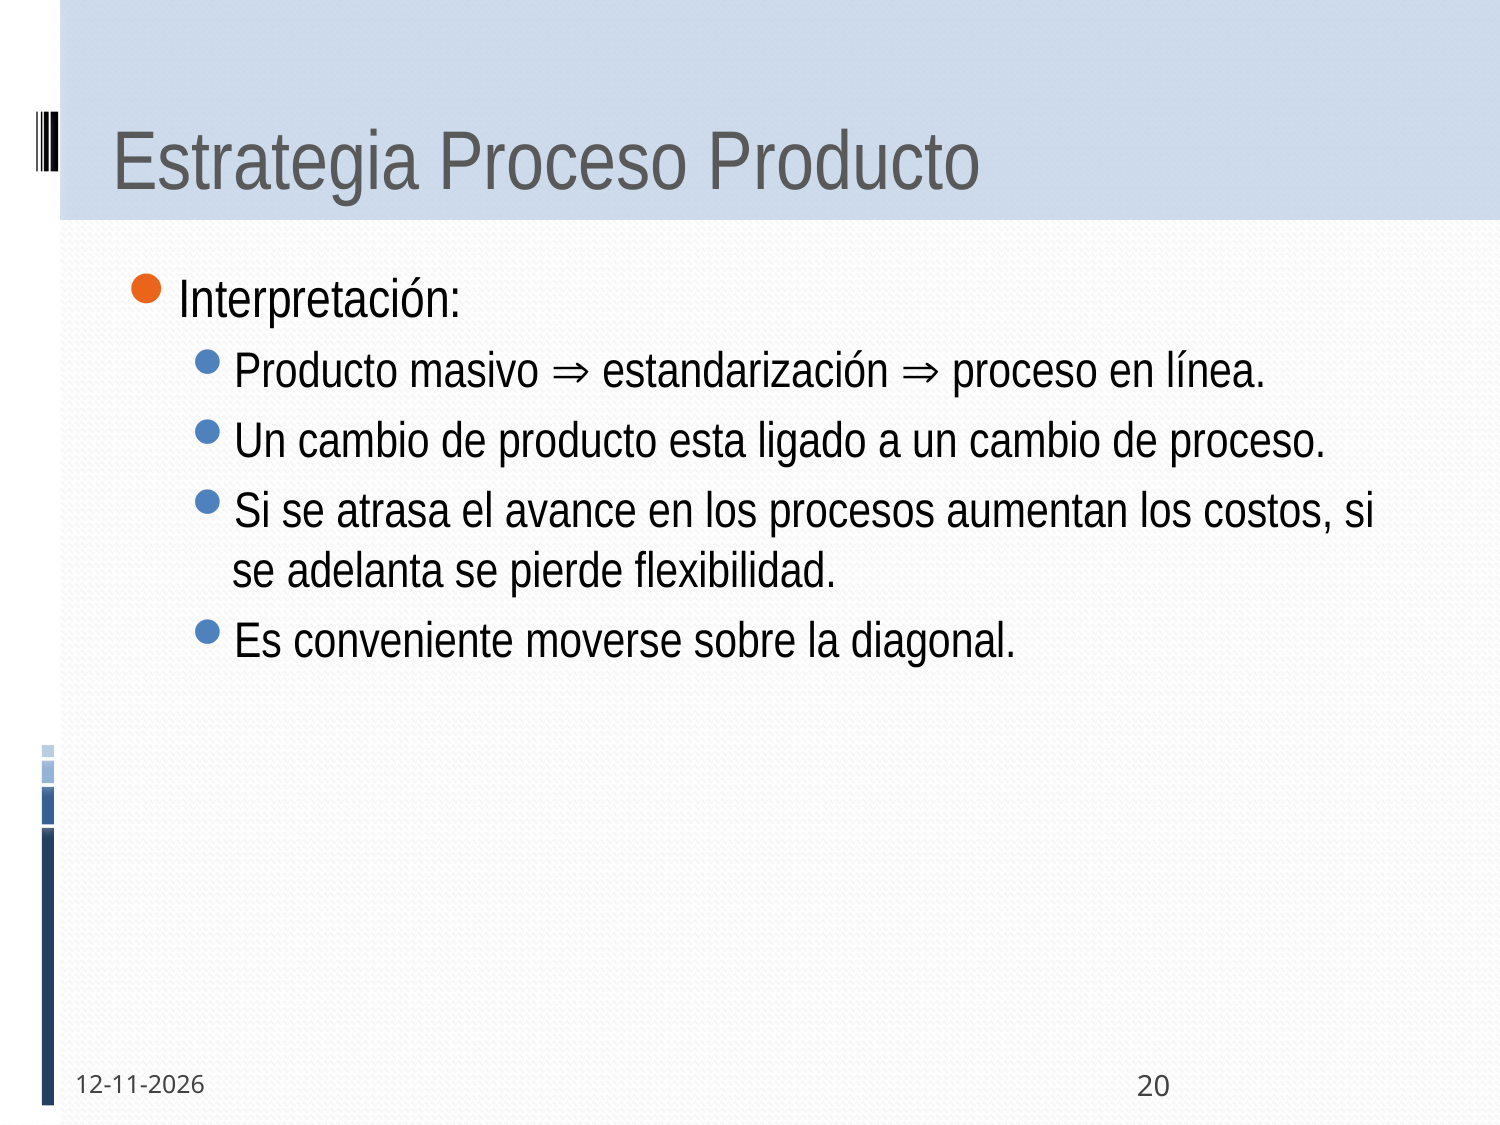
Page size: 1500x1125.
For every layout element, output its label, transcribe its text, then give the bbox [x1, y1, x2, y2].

list Interpretación: Producto masivo  estandarización  proceso en línea. Un cambio de producto esta ligado a un cambio de proceso. Si se atrasa el avance en los procesos aumentan los costos, si se adelanta se pierde flexibilidad. Es conveniente moverse sobre la diagonal. [111, 255, 1436, 1038]
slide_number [75, 1042, 243, 1103]
title Estrategia Proceso Producto [111, 18, 1436, 207]
slide_number 20 [1045, 1046, 1171, 1107]
